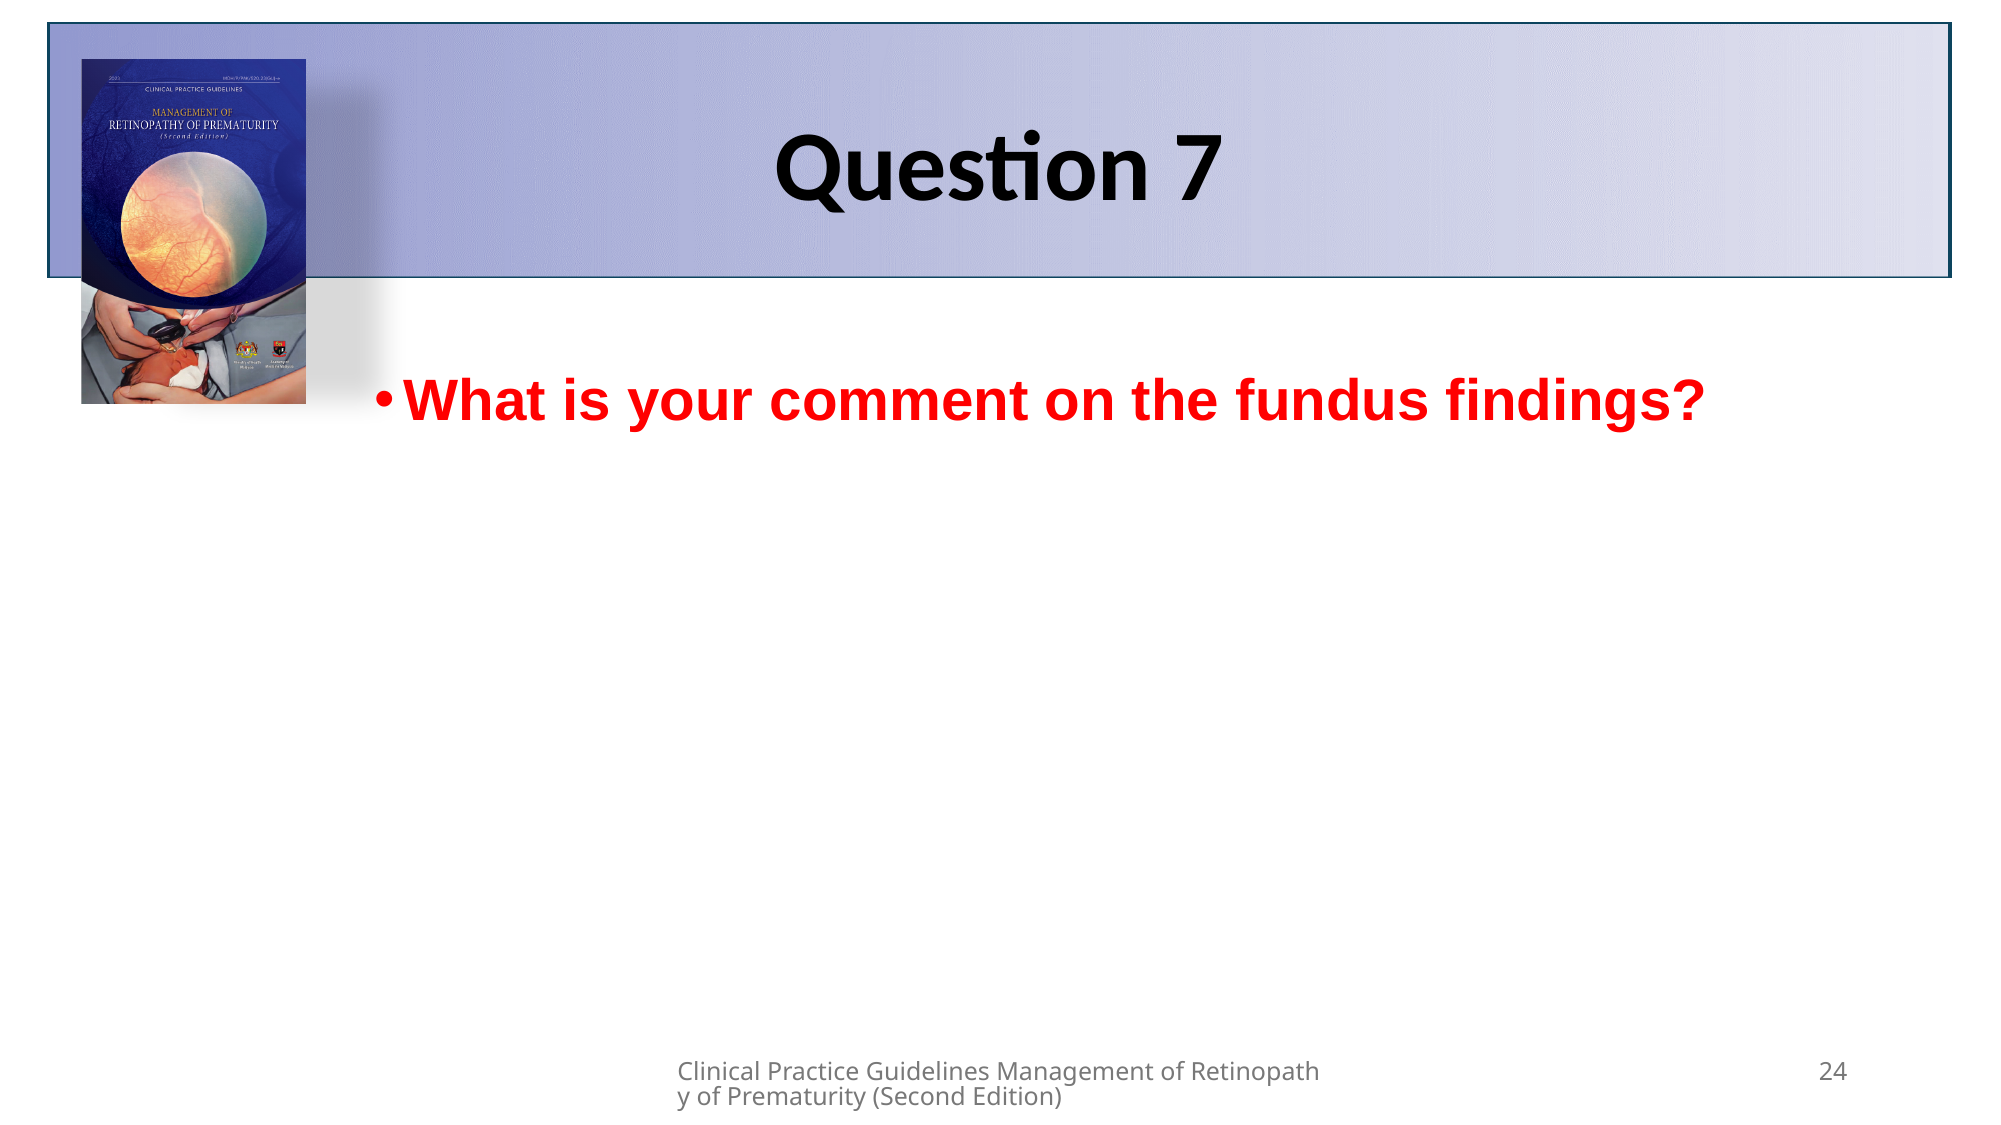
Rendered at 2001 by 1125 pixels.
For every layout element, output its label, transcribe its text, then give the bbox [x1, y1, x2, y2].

picture [47, 21, 1953, 405]
footer Clinical Practice Guidelines Management of Retinopathy of Prematurity (Second Edition) [662, 1042, 1338, 1103]
list What is your comment on the fundus findings? [359, 362, 1809, 958]
slide_number 24 [1412, 1042, 1863, 1103]
